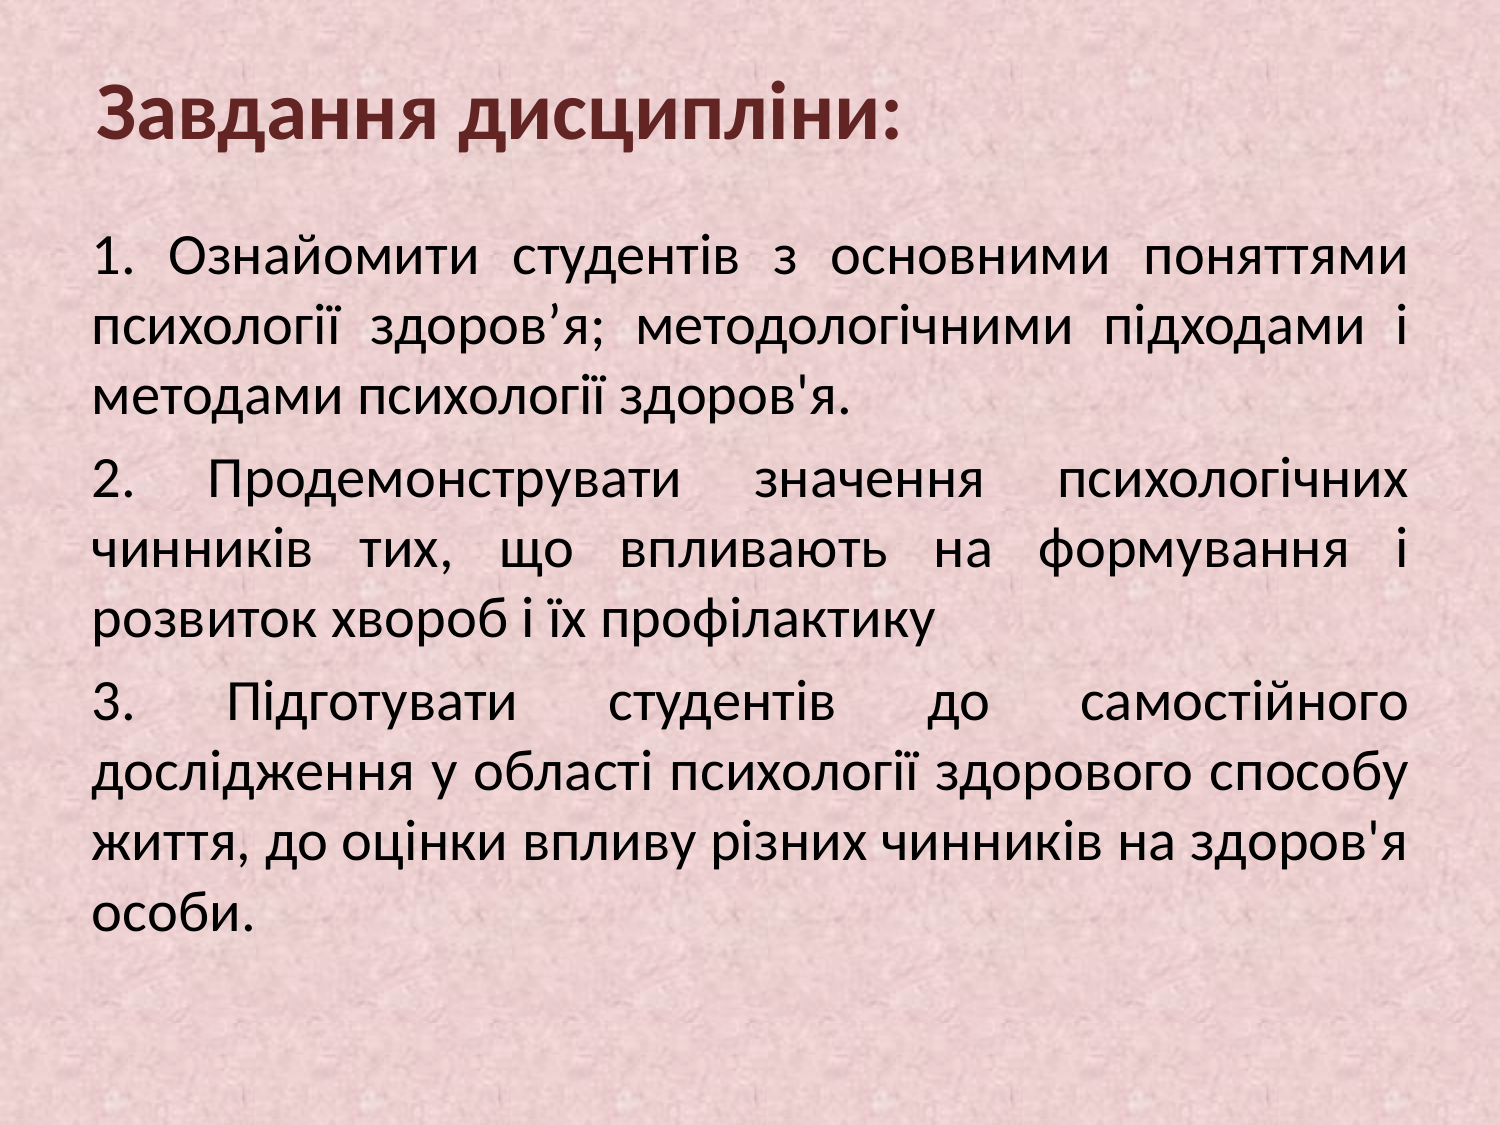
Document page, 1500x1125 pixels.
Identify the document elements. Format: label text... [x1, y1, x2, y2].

list 1. Ознайомити студентів з основними поняттями психології здоров’я; методологічними підходами і методами психології здоров'я. 2. Продемонструвати значення психологічних чинників тих, що впливають на формування і розвиток хвороб і їх профілактику 3. Підготувати студентів до самостійного дослідження у області психології здорового способу життя, до оцінки впливу різних чинників на здоров'я особи. [76, 208, 1427, 951]
text_box Завдання дисципліни: [81, 49, 920, 164]
